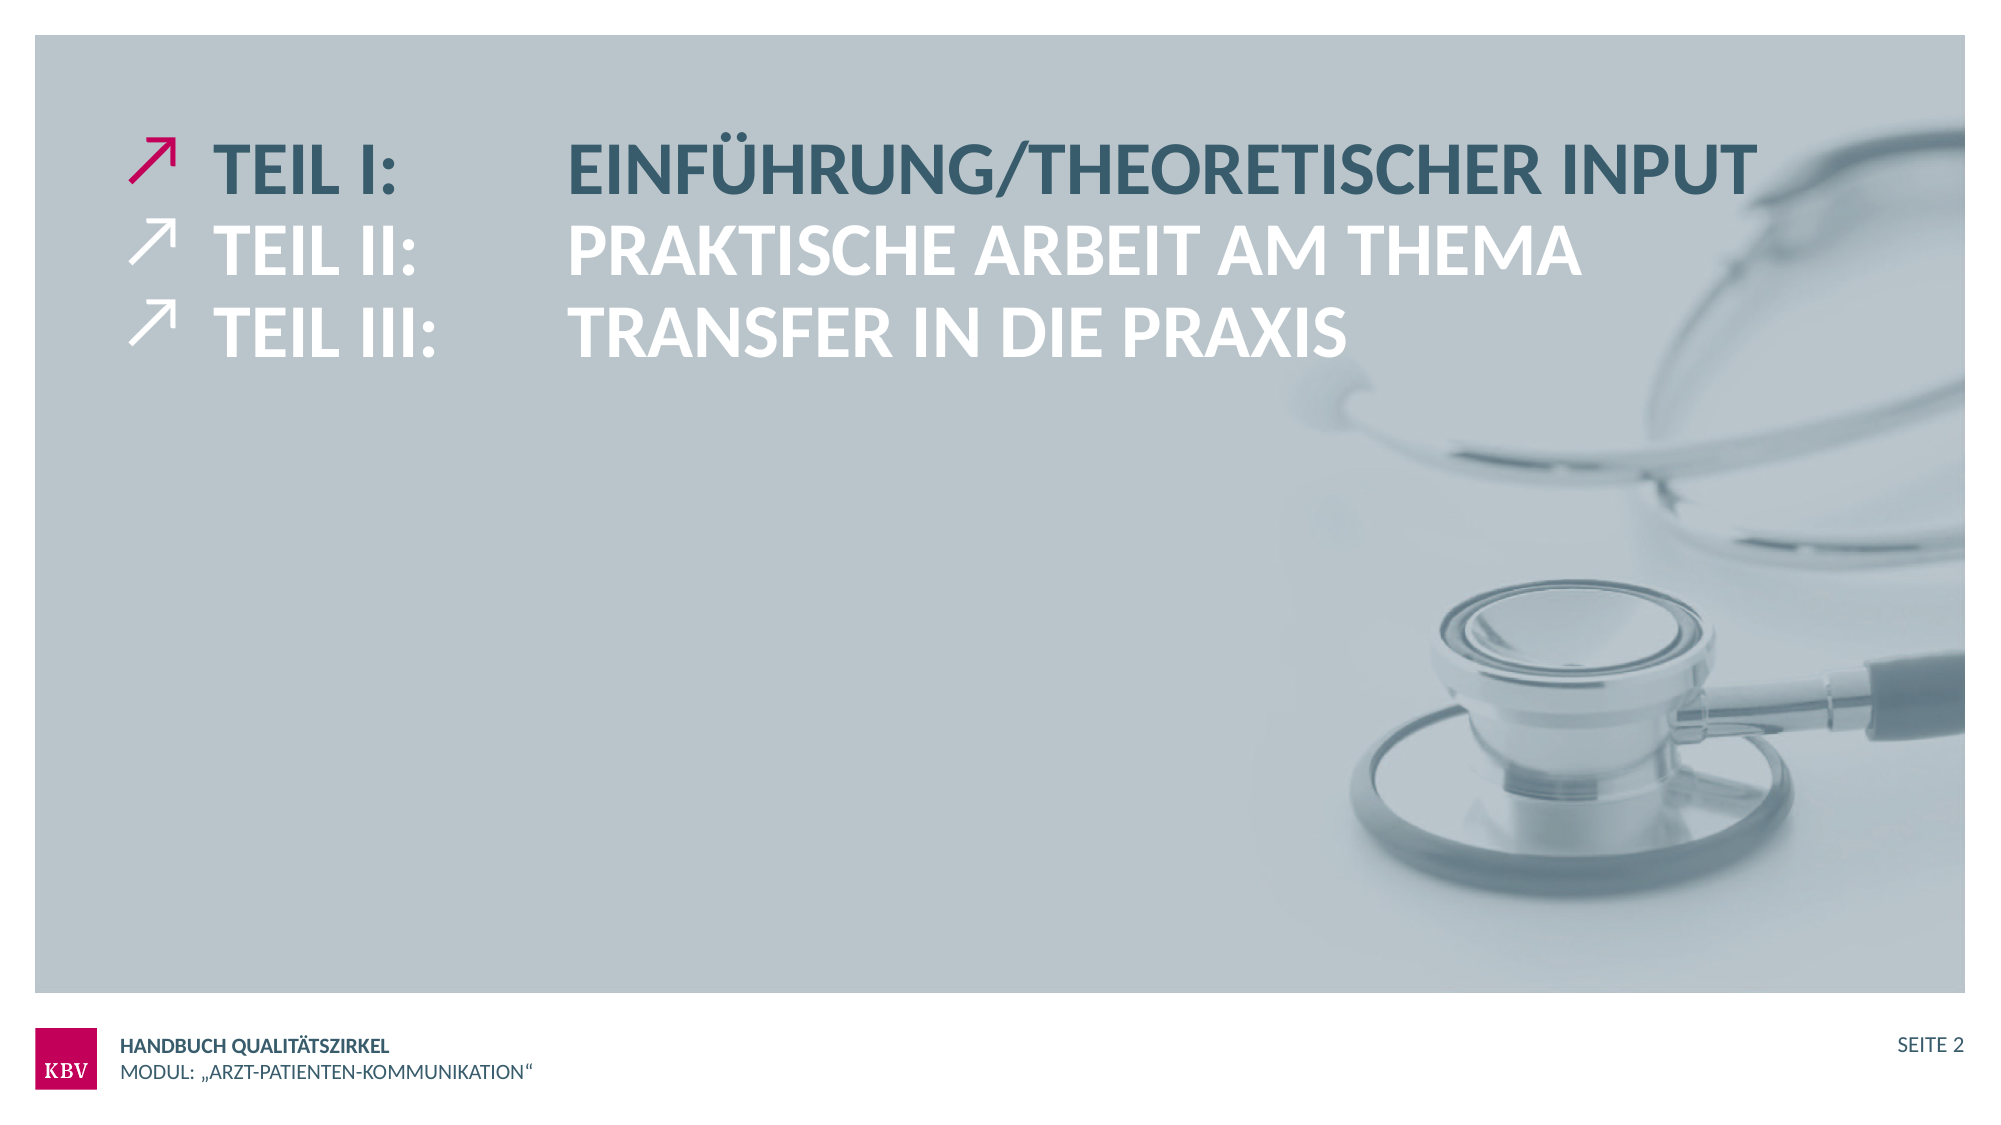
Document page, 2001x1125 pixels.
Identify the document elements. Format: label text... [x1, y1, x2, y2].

subtitle Teil I: Einführung/theoretischer Input Teil II: Praktische Arbeit am Thema Teil III: Transfer in die Praxis [120, 129, 1880, 945]
slide_number Modul: „Arzt-Patienten-Kommunikation“ [120, 1056, 1668, 1084]
slide_number Seite 2 [1787, 1030, 1965, 1057]
footer Handbuch Qualitätszirkel [120, 1030, 1668, 1056]
picture [35, 35, 1965, 993]
